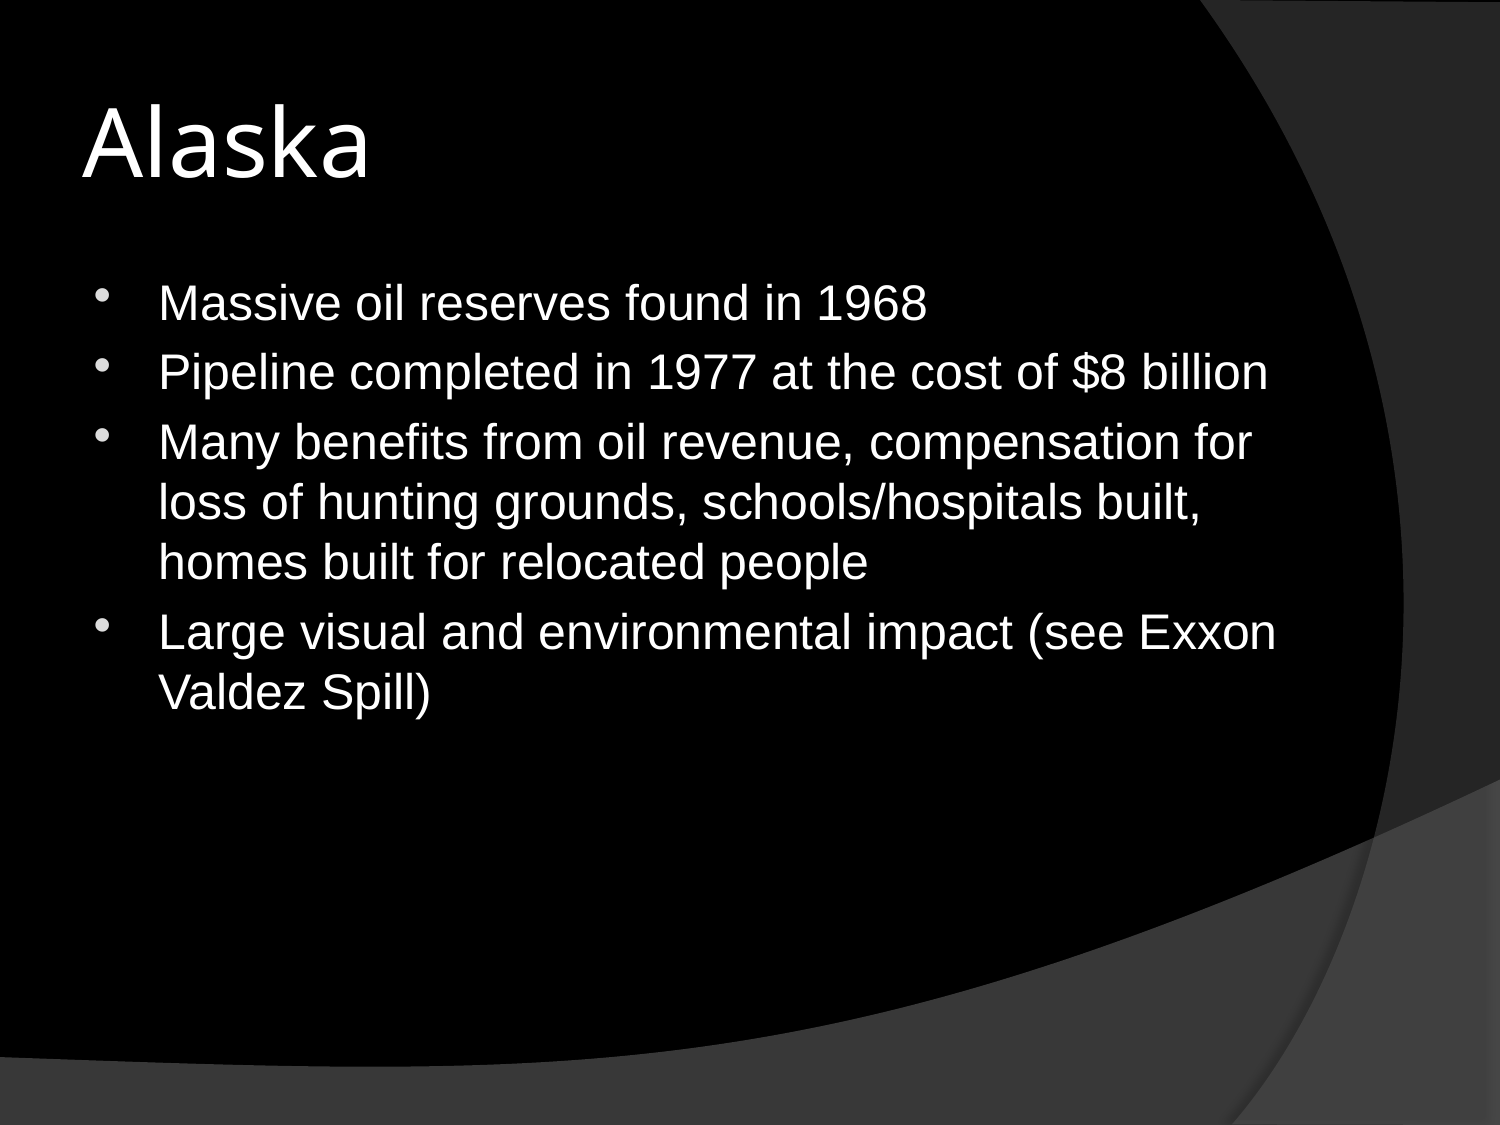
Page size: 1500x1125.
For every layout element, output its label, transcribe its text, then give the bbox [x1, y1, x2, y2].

title Alaska [75, 45, 1300, 233]
list Massive oil reserves found in 1968 Pipeline completed in 1977 at the cost of $8 billion Many benefits from oil revenue, compensation for loss of hunting grounds, schools/hospitals built, homes built for relocated people Large visual and environmental impact (see Exxon Valdez Spill) [75, 262, 1300, 1005]
